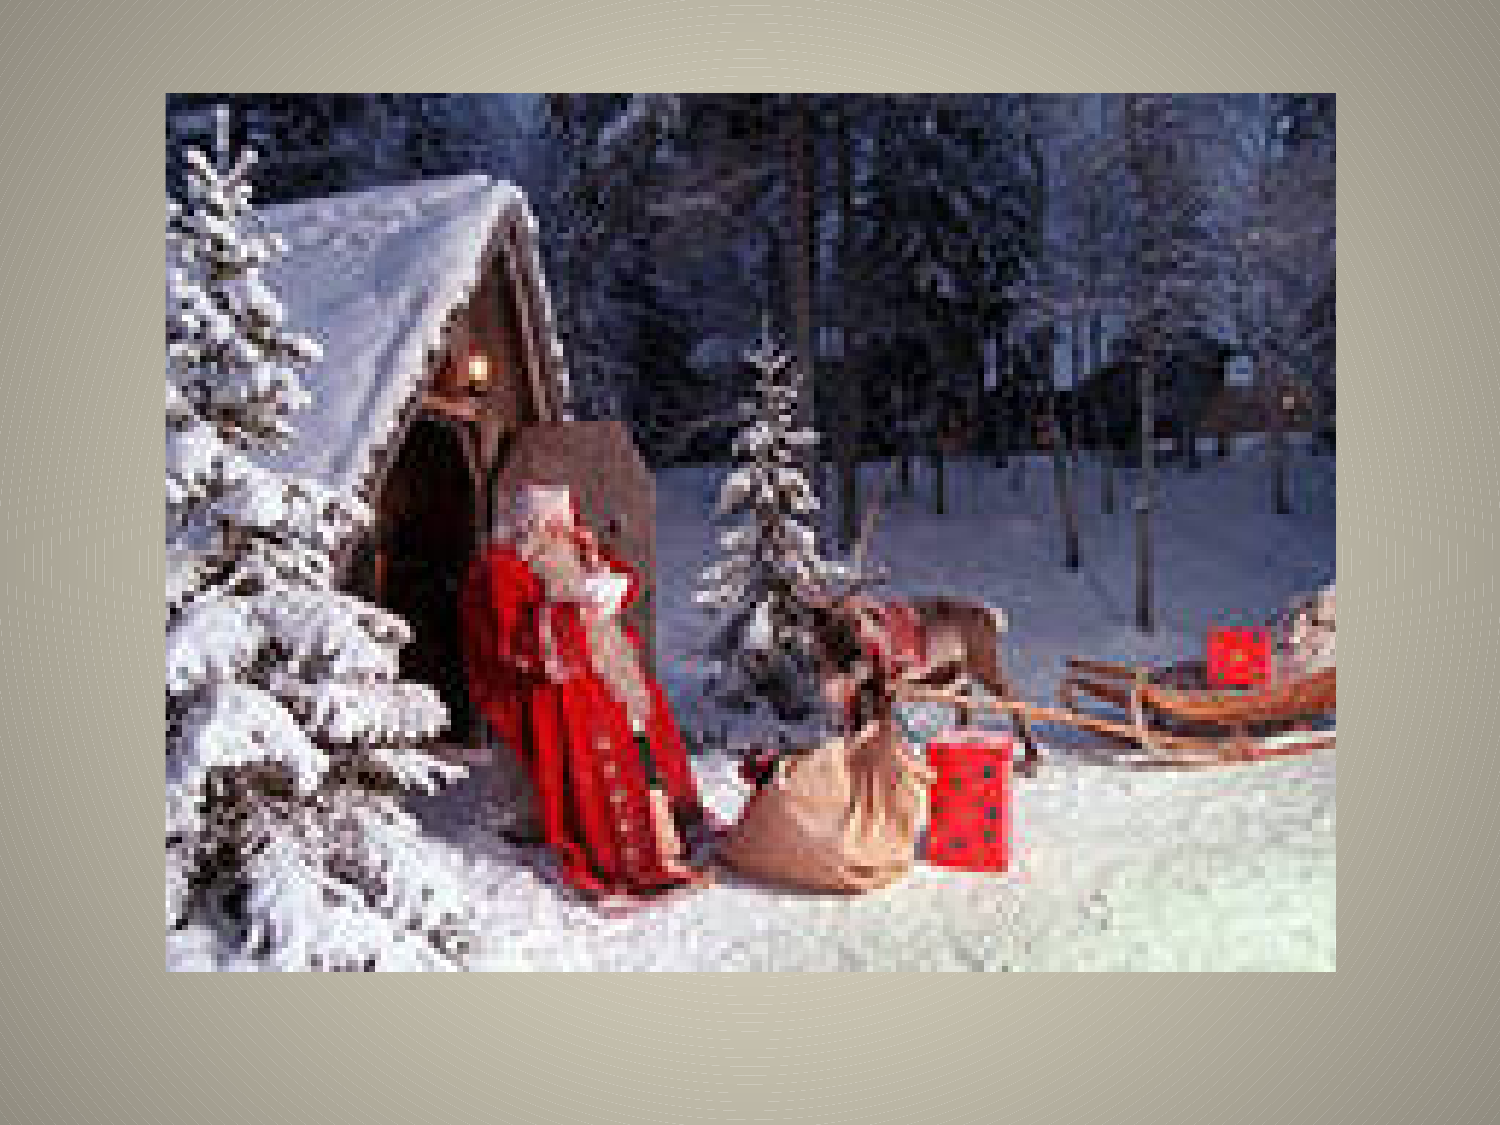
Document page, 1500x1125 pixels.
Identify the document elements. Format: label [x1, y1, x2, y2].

picture [165, 93, 1337, 972]
